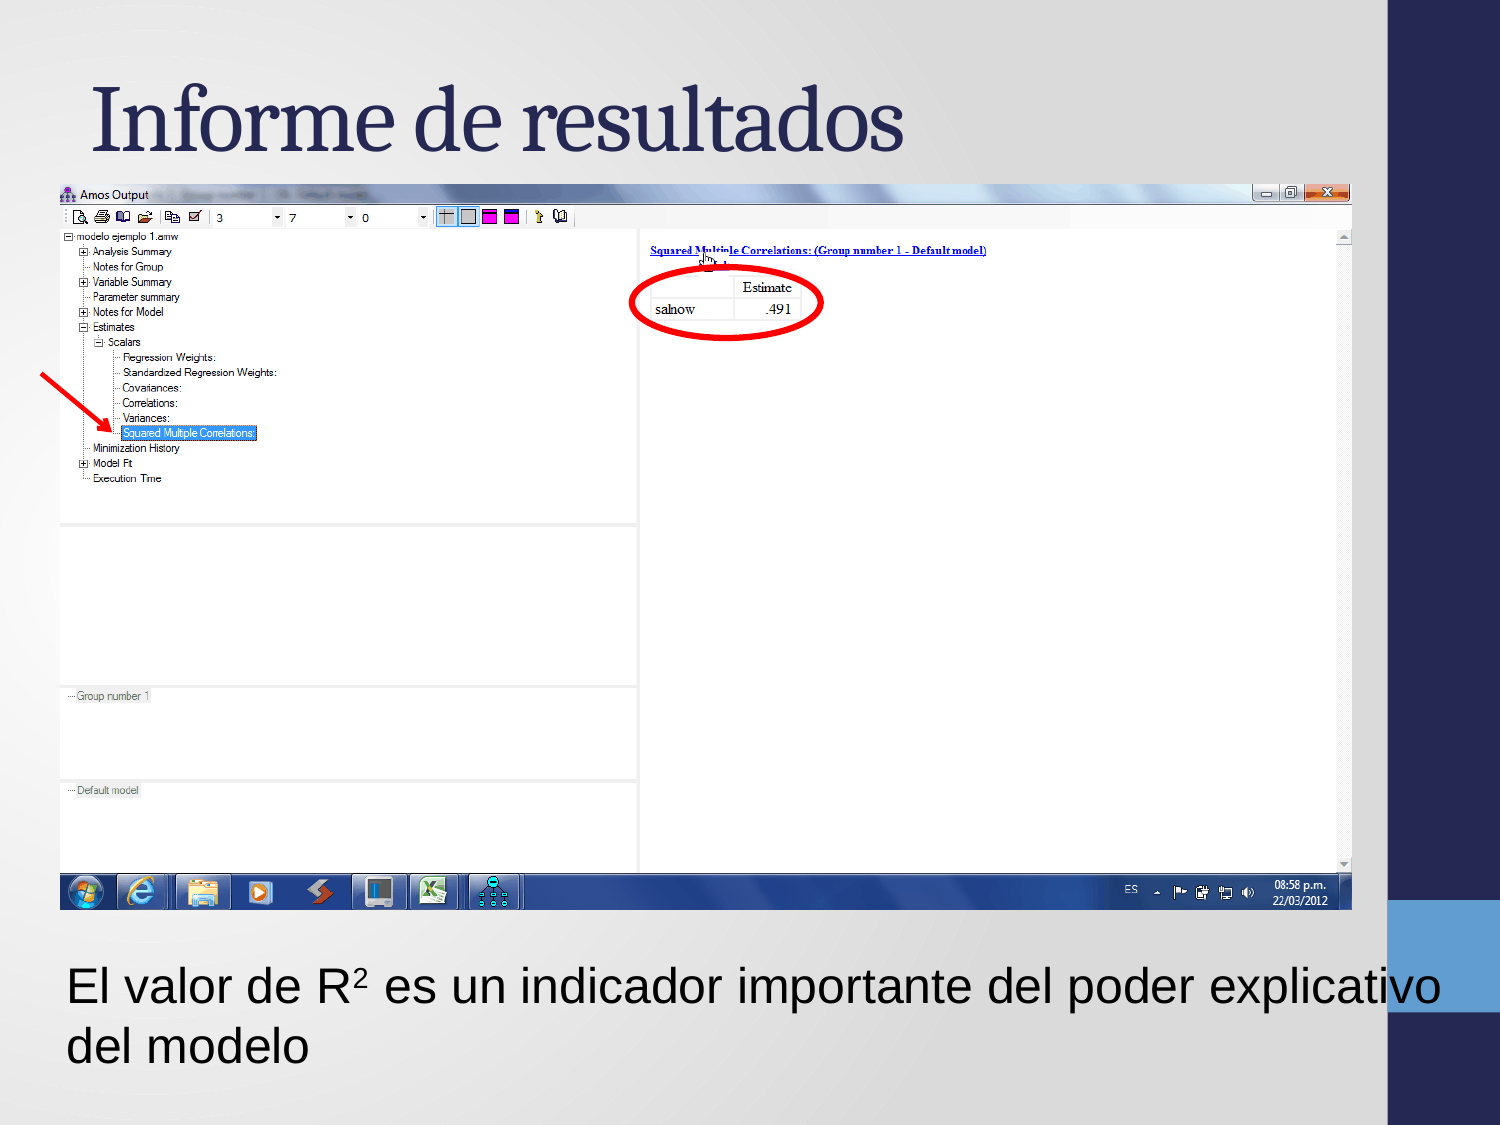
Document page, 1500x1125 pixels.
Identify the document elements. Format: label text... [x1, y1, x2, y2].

title Informe de resultados [75, 19, 1425, 207]
text_box El valor de R2 es un indicador importante del poder explicativo del modelo [51, 945, 1459, 1081]
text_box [40, 372, 113, 434]
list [60, 184, 1352, 911]
